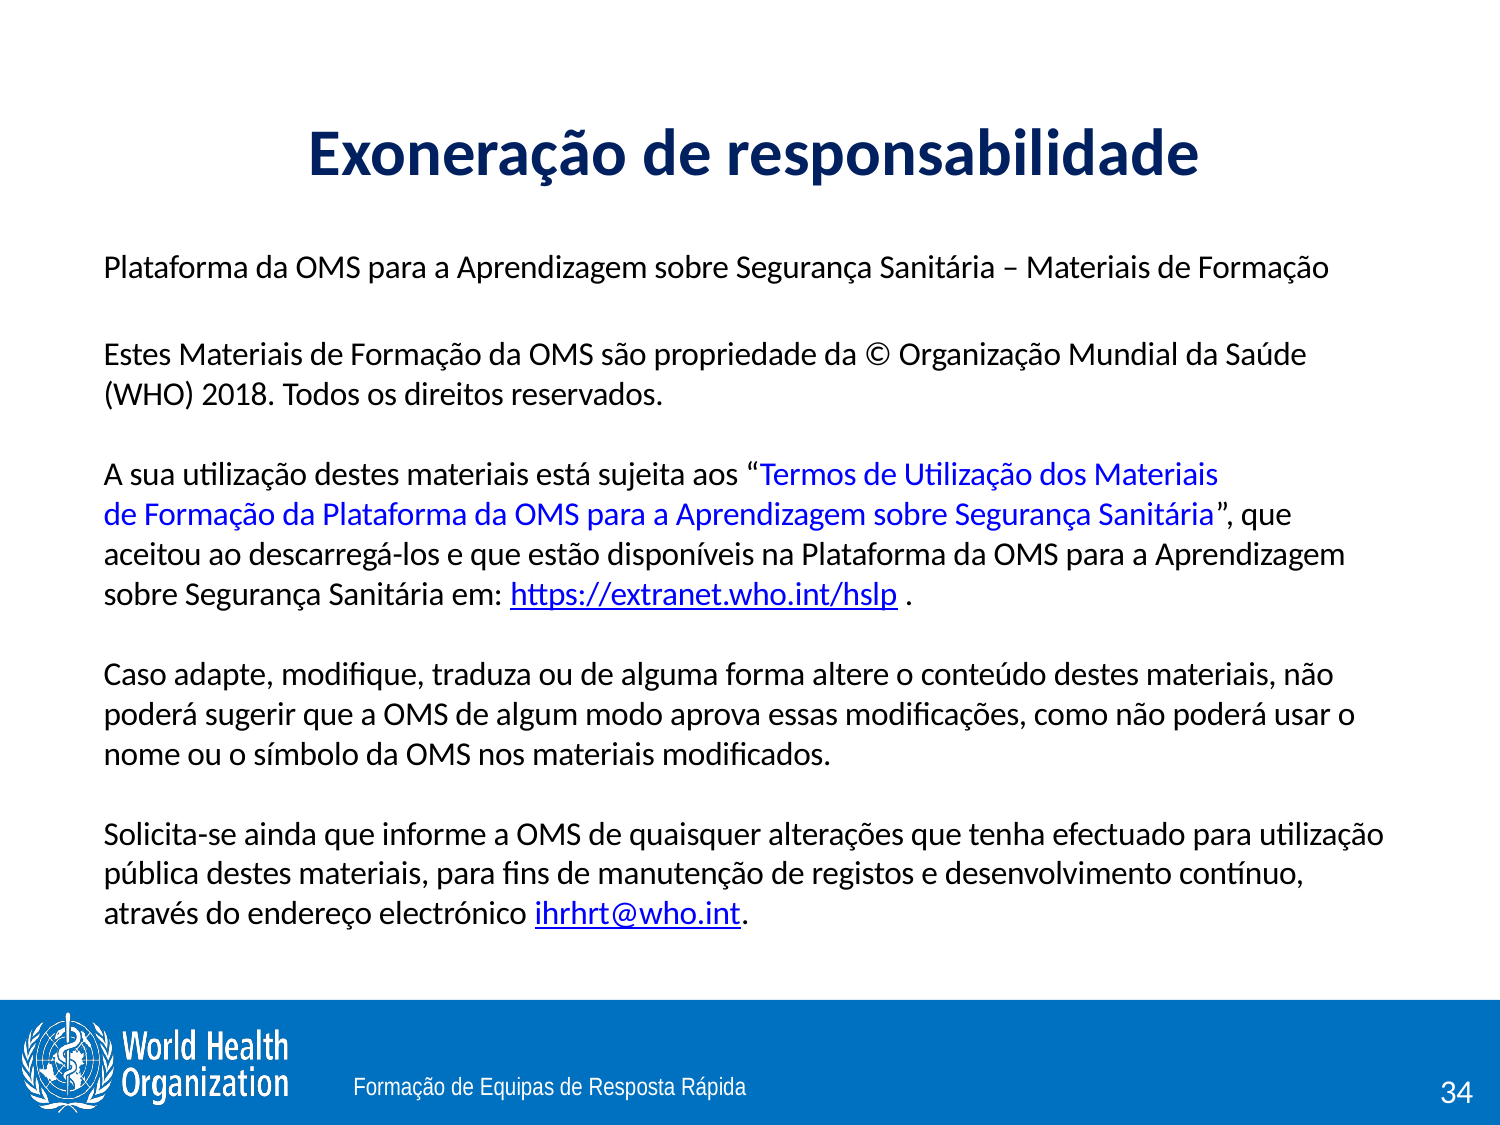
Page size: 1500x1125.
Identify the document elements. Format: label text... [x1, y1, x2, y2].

text_box Exoneração de responsabilidade Plataforma da OMS para a Aprendizagem sobre Segurança Sanitária – Materiais de Formação Estes Materiais de Formação da OMS são propriedade da © Organização Mundial da Saúde (WHO) 2018. Todos os direitos reservados. A sua utilização destes materiais está sujeita aos “Termos de Utilização dos Materiais de Formação da Plataforma da OMS para a Aprendizagem sobre Segurança Sanitária”, que aceitou ao descarregá-los e que estão disponíveis na Plataforma da OMS para a Aprendizagem sobre Segurança Sanitária em: https://extranet.who.int/hslp . Caso adapte, modifique, traduza ou de alguma forma altere o conteúdo destes materiais, não poderá sugerir que a OMS de algum modo aprova essas modificações, como não poderá usar o nome ou o símbolo da OMS nos materiais modificados. Solicita-se ainda que informe a OMS de quaisquer alterações que tenha efectuado para utilização pública destes materiais, para fins de manutenção de registos e desenvolvimento contínuo, através do endereço electrónico ihrhrt@who.int. [88, 101, 1412, 976]
picture [21, 1012, 288, 1113]
